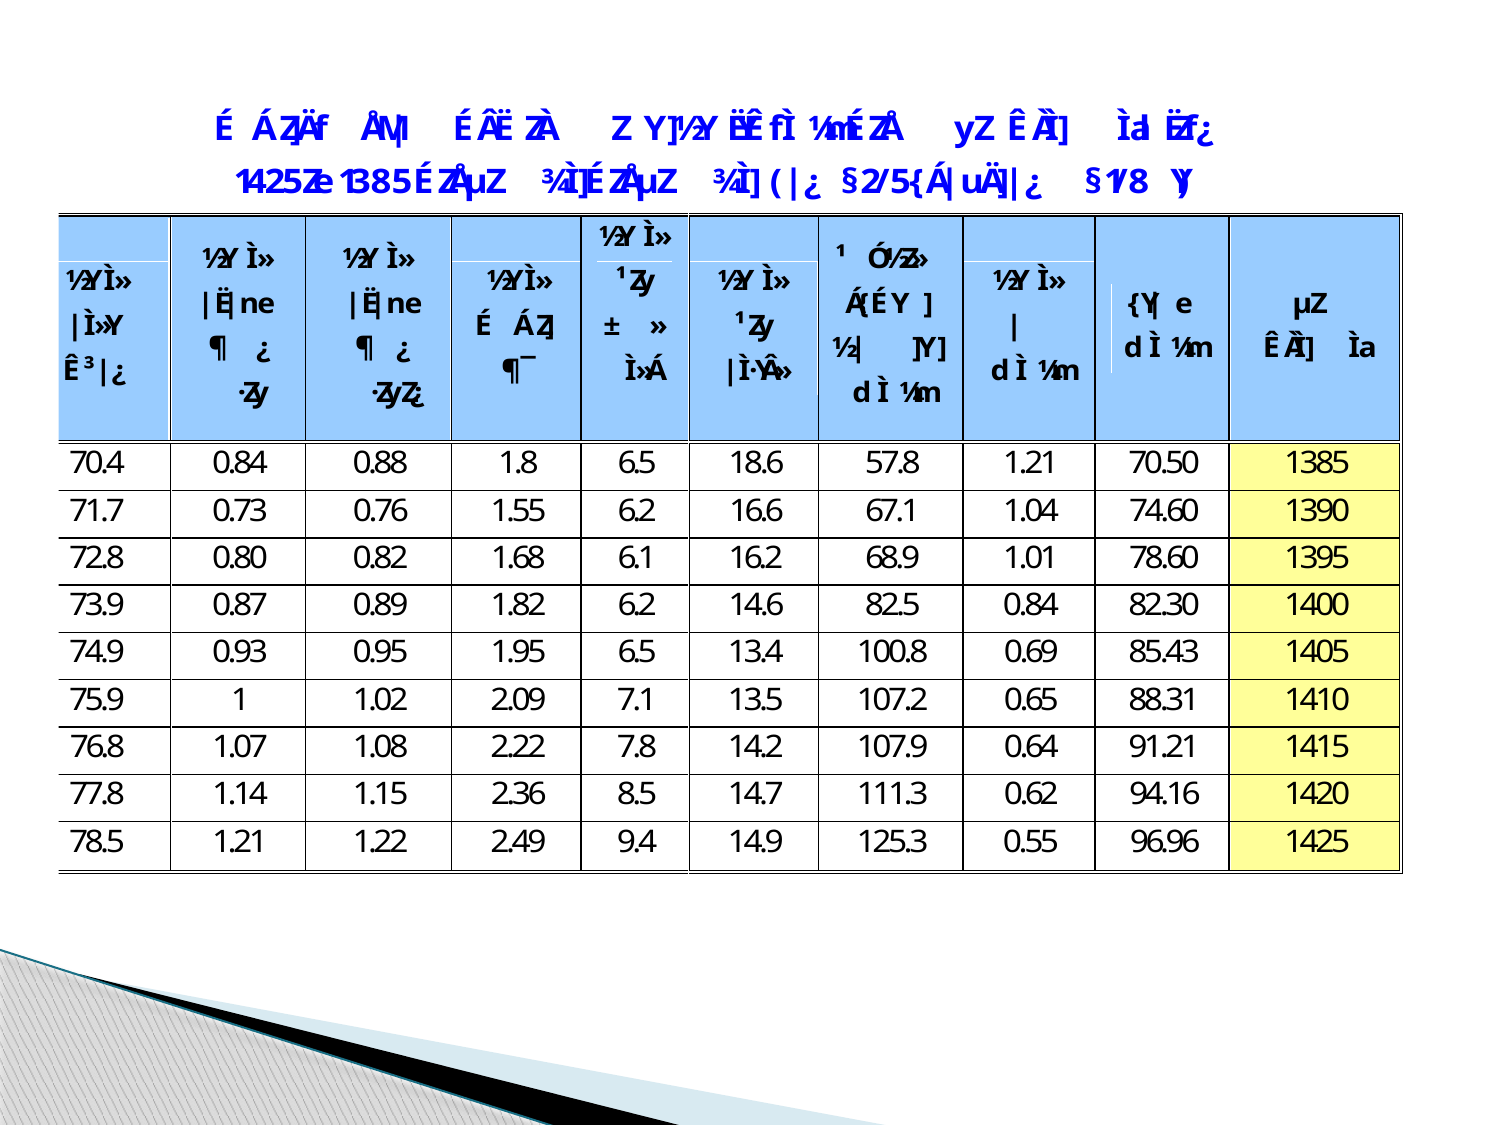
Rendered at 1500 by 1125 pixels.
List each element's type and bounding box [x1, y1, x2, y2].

text_box [58, 105, 1442, 915]
